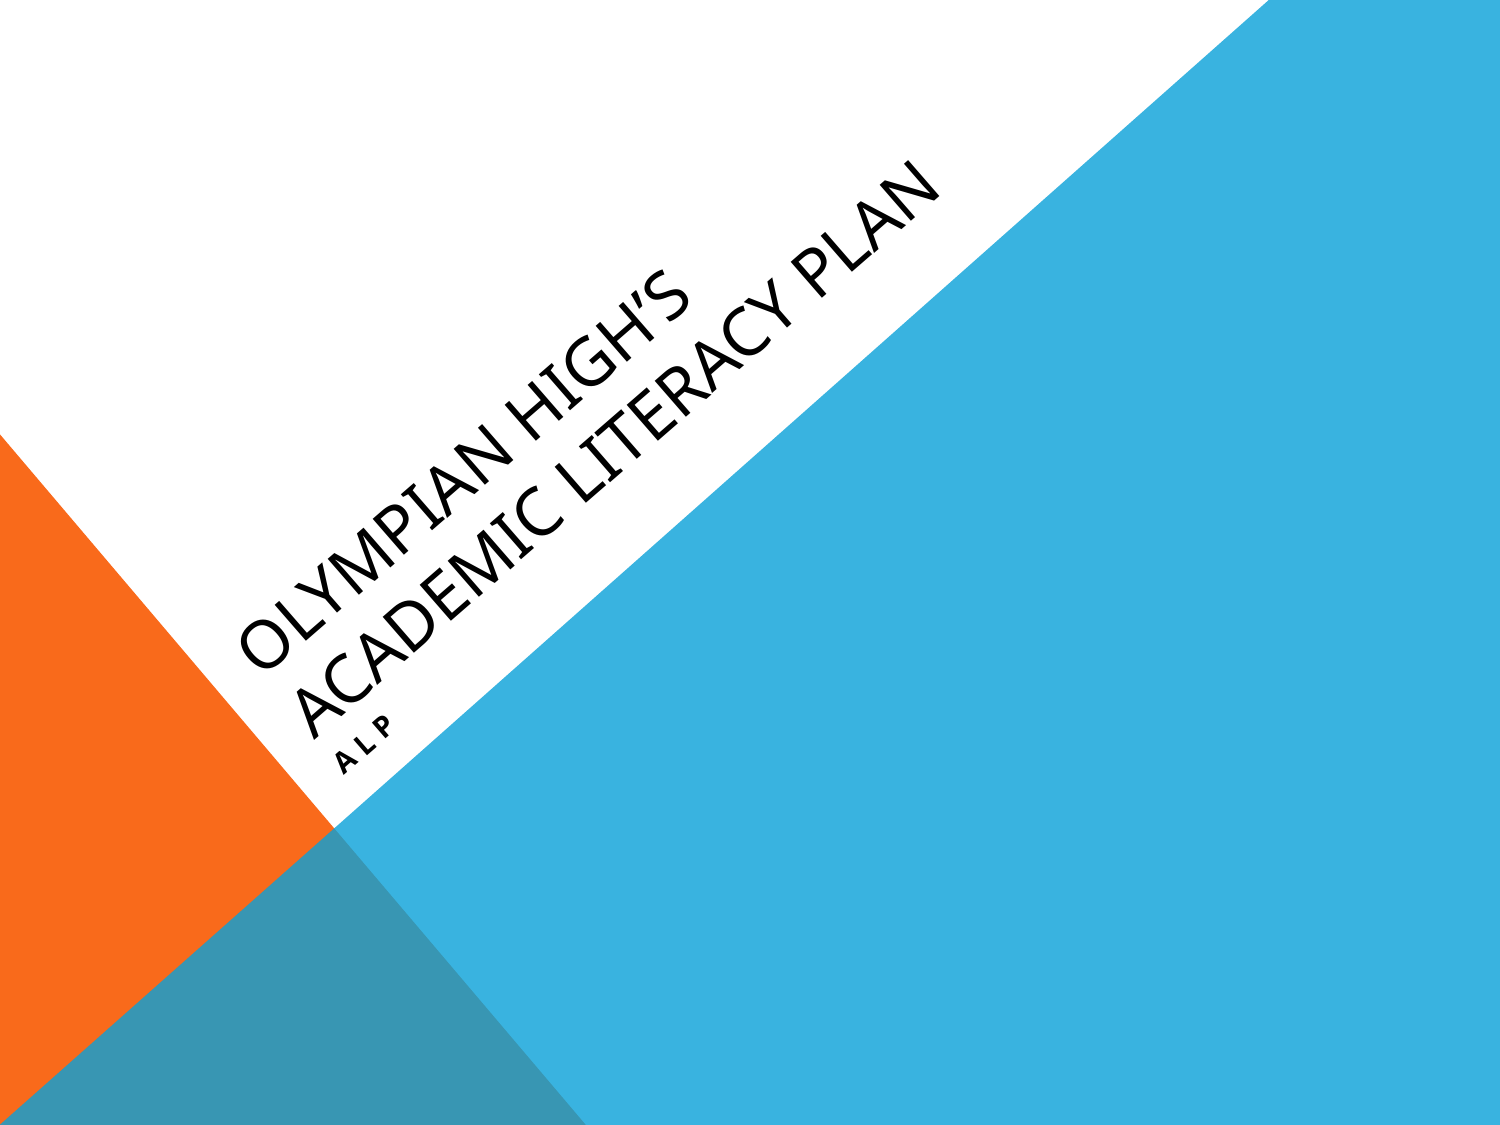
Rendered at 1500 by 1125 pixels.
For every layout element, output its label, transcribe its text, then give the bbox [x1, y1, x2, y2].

subtitle ALP [312, 61, 1154, 804]
title Olympian High’s Academic Literacy Plan [182, 4, 1012, 761]
